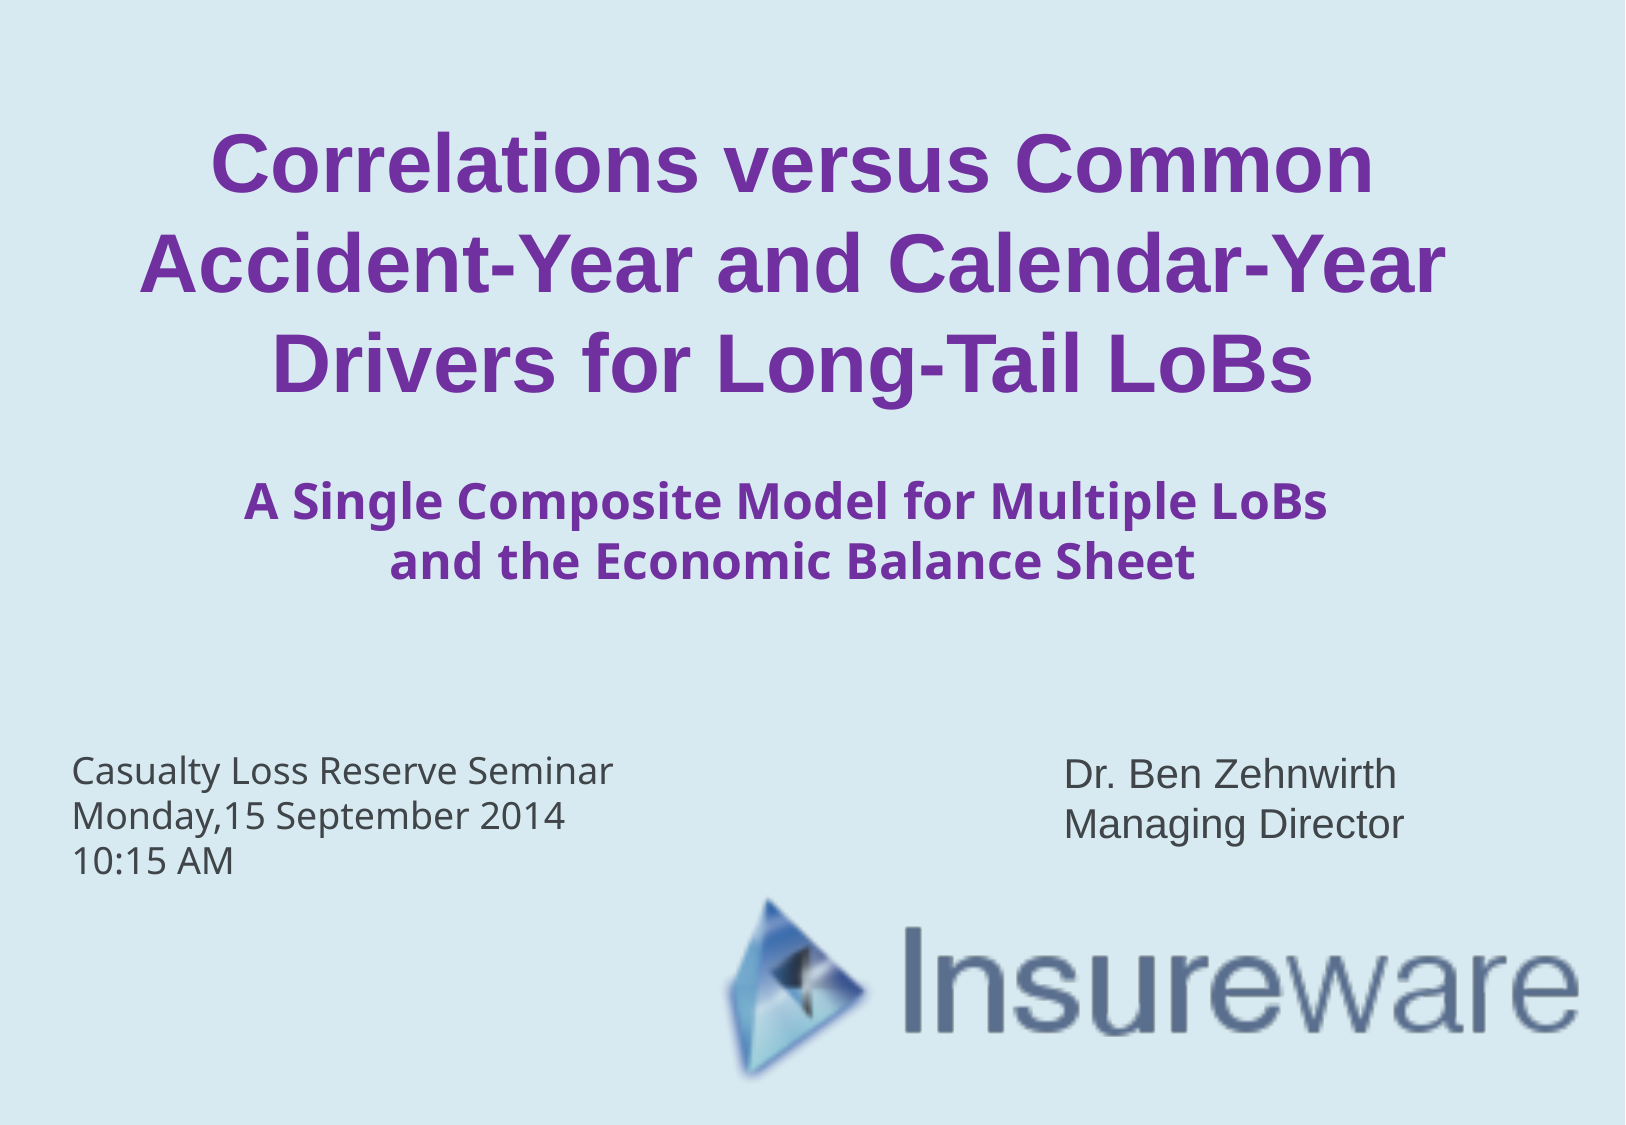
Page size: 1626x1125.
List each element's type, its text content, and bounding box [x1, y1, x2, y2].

text_box Correlations versus Common Accident-Year and Calendar-Year Drivers for Long-Tail LoBs A Single Composite Model for Multiple LoBs and the Economic Balance Sheet [56, 101, 1530, 290]
text_box Casualty Loss Reserve Seminar Monday,15 September 2014 10:15 AM [56, 739, 648, 890]
picture [717, 893, 1598, 1091]
text_box Dr. Ben Zehnwirth Managing Director [1048, 739, 1557, 855]
